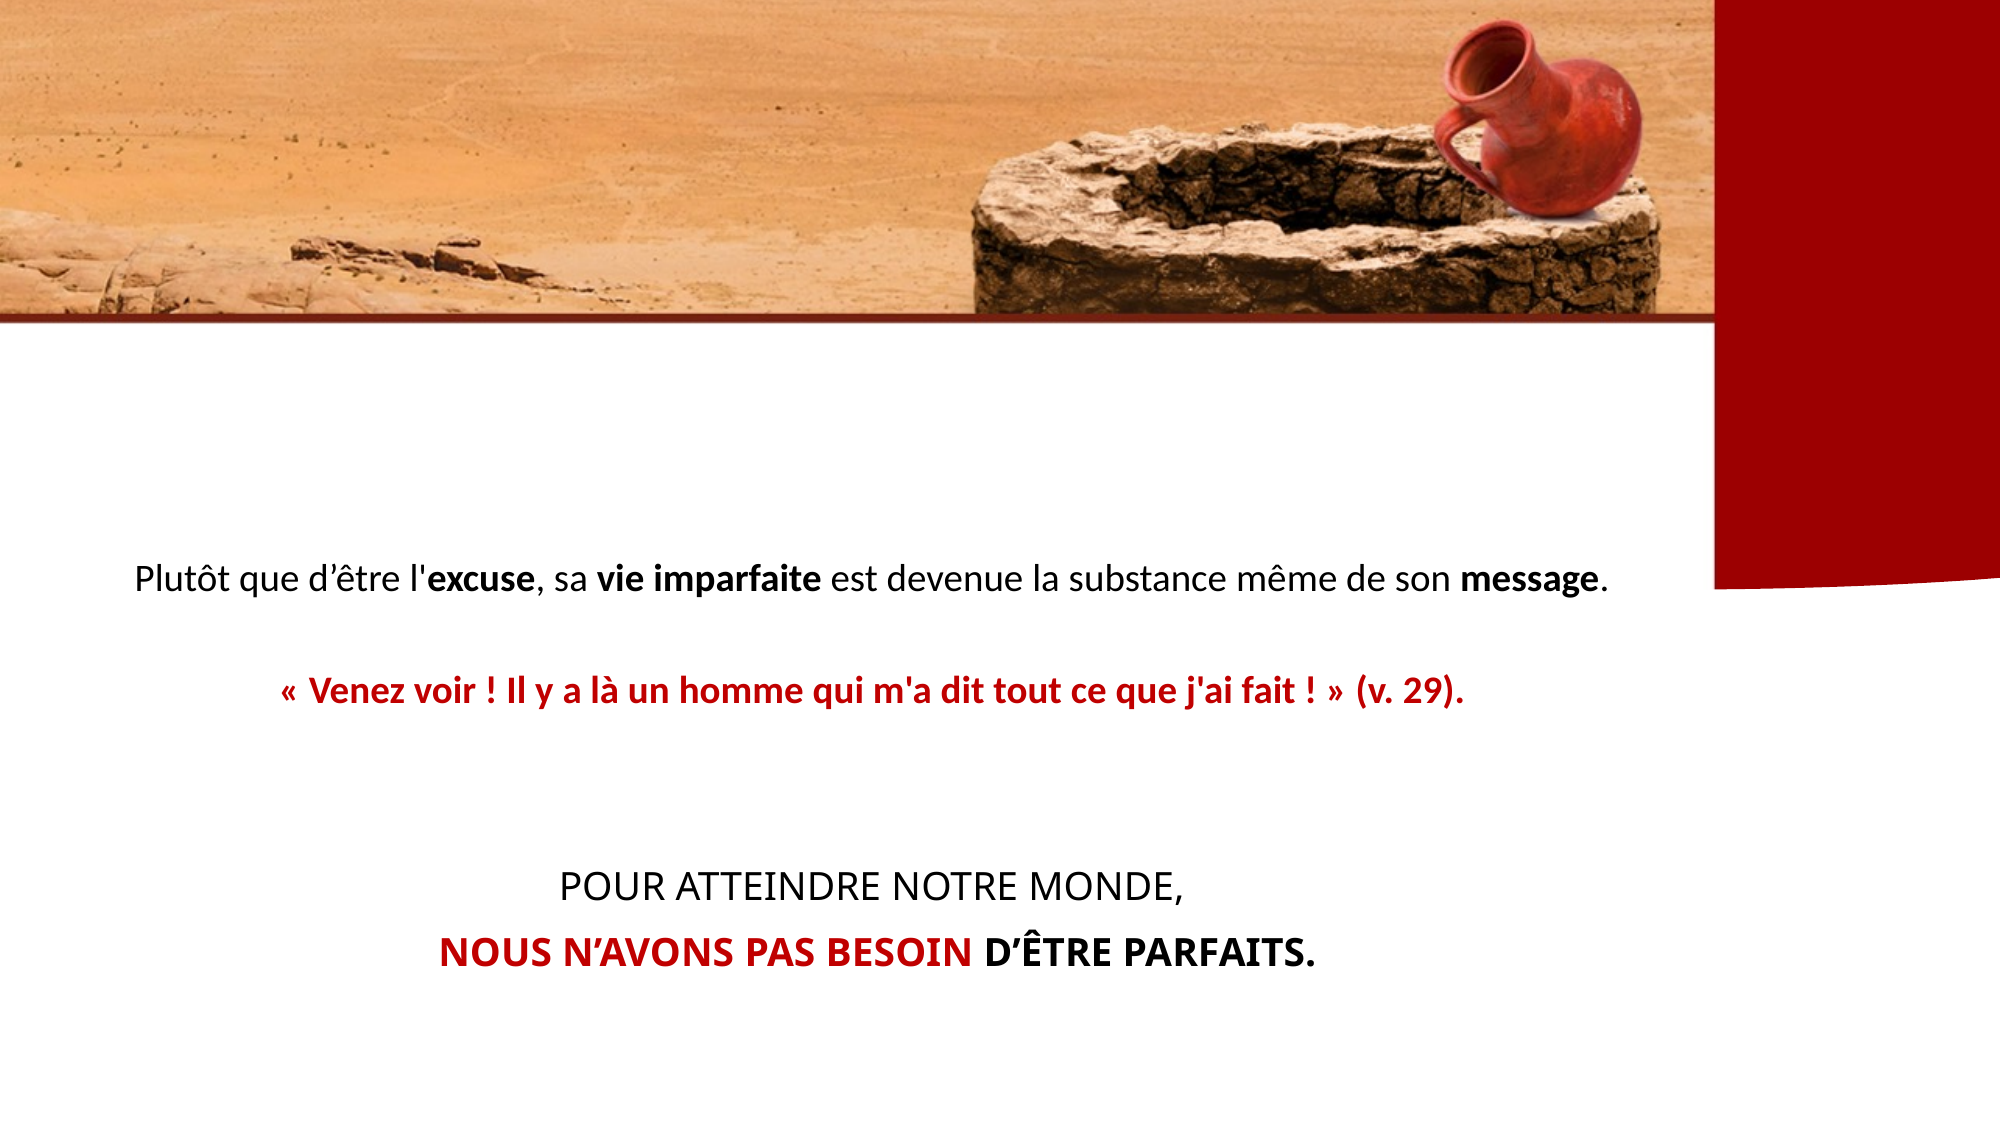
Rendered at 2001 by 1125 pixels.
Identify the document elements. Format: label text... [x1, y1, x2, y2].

list Plutôt que d’être l'excuse, sa vie imparfaite est devenue la substance même de son message. « Venez voir ! Il y a là un homme qui m'a dit tout ce que j'ai fait ! » (v. 29). POUR ATTEINDRE NOTRE MONDE, NOUS N’AVONS PAS BESOIN D’ÊTRE PARFAITS. [119, 609, 1625, 1003]
picture [0, 0, 2000, 609]
